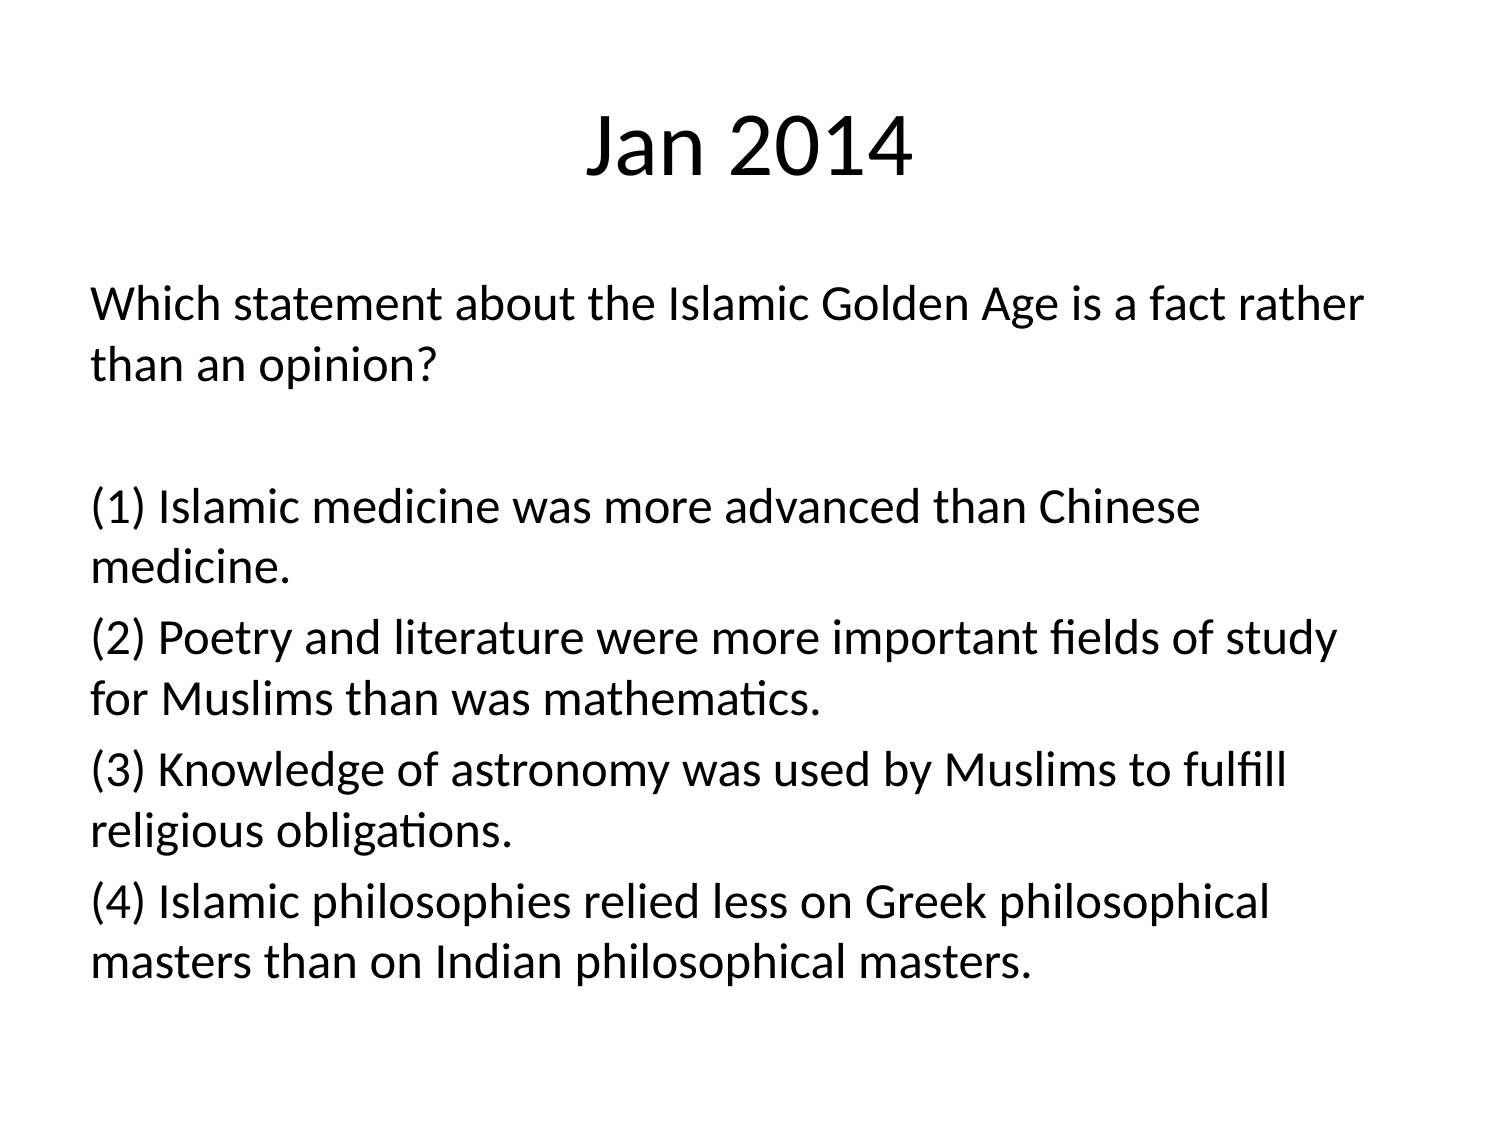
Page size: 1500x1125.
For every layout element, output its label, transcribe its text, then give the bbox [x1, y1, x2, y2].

title Jan 2014 [75, 45, 1425, 233]
list Which statement about the Islamic Golden Age is a fact rather than an opinion? (1) Islamic medicine was more advanced than Chinese medicine. (2) Poetry and literature were more important fields of study for Muslims than was mathematics. (3) Knowledge of astronomy was used by Muslims to fulfill religious obligations. (4) Islamic philosophies relied less on Greek philosophical masters than on Indian philosophical masters. [75, 262, 1425, 1005]
